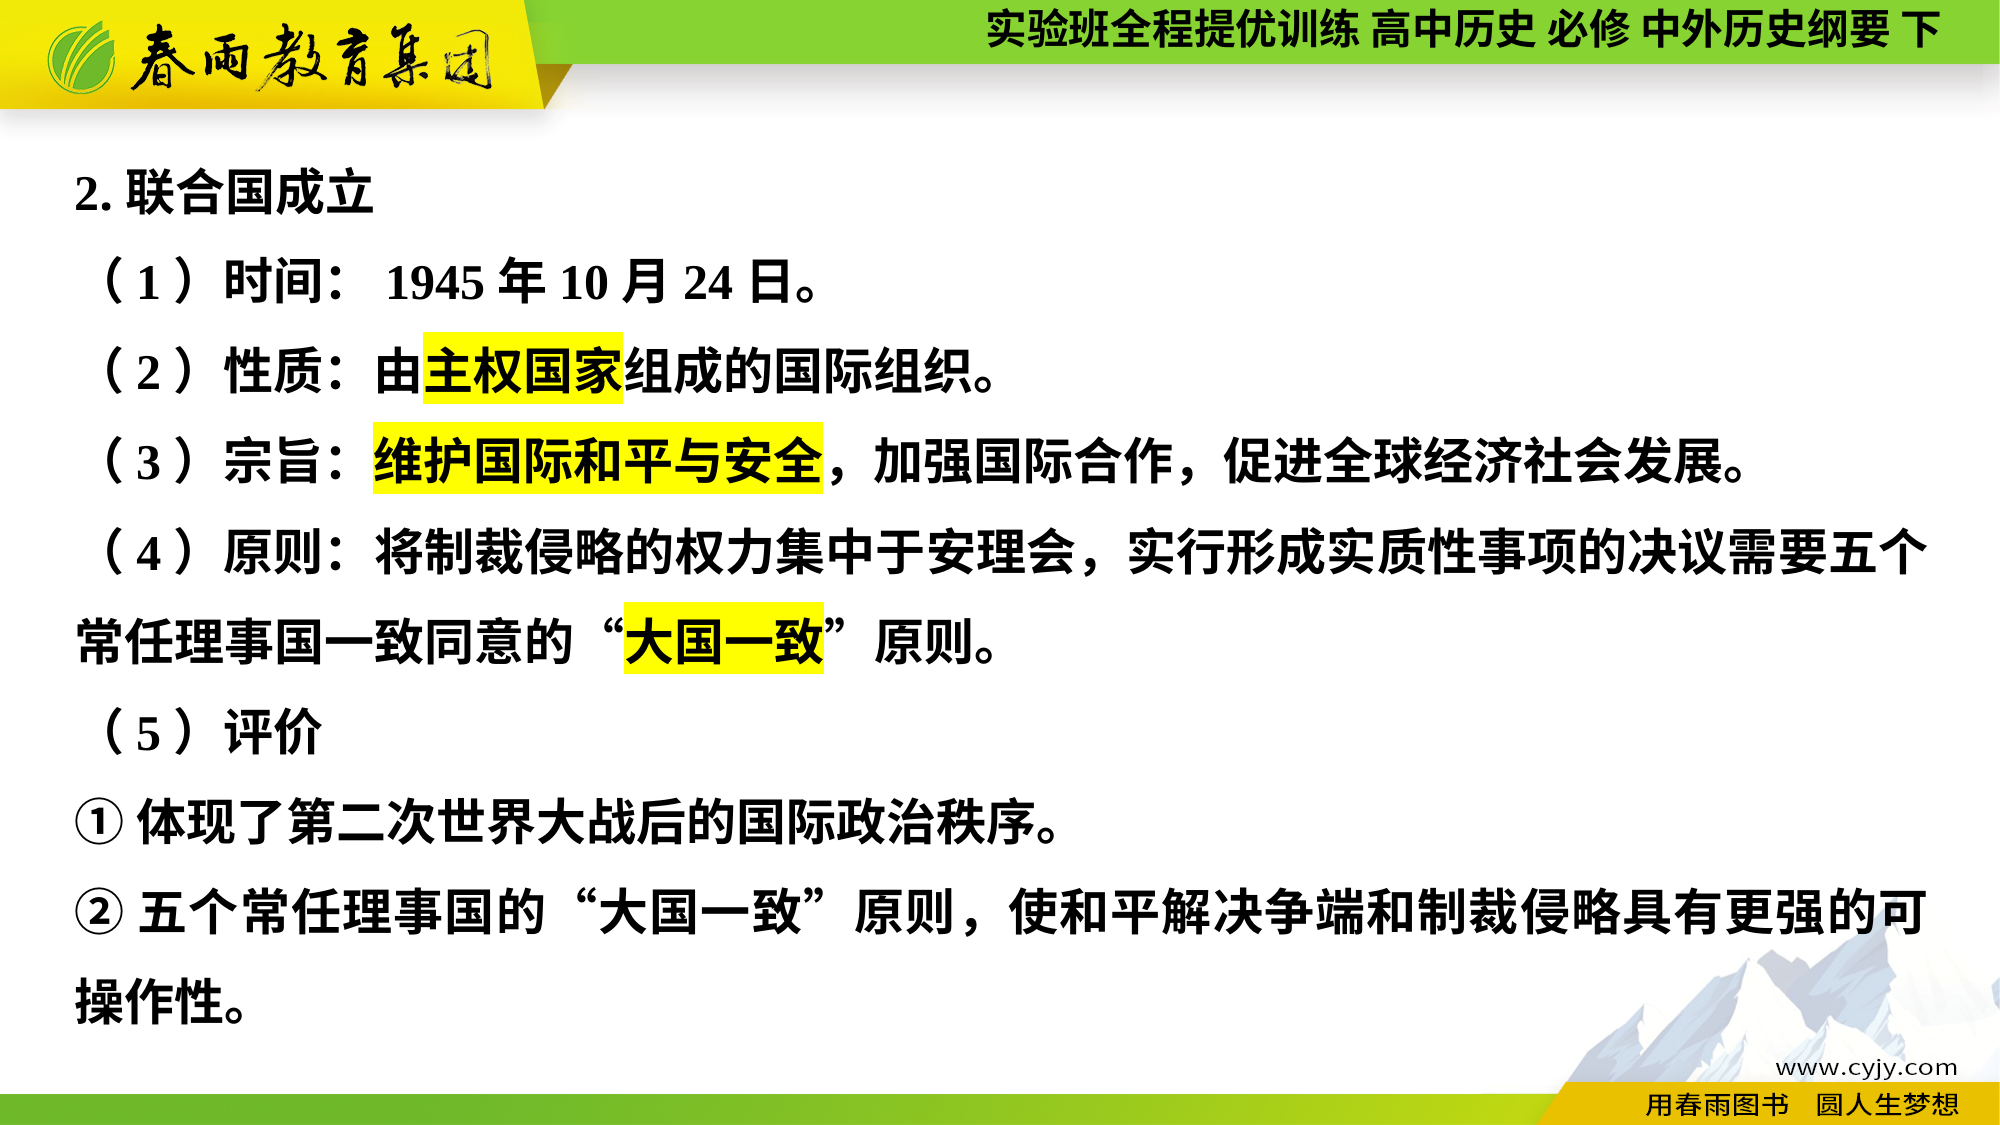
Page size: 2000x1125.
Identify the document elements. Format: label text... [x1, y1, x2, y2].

picture [0, 0, 2000, 1125]
list 2.联合国成立 （1）时间：1945年10月24日。 （2）性质：由主权国家组成的国际组织。 （3）宗旨：维护国际和平与安全，加强国际合作，促进全球经济社会发展。 （4）原则：将制裁侵略的权力集中于安理会，实行形成实质性事项的决议需要五个常任理事国一致同意的“大国一致”原则。 （5）评价 ①体现了第二次世界大战后的国际政治秩序。 ②五个常任理事国的“大国一致”原则，使和平解决争端和制裁侵略具有更强的可操作性。 [59, 122, 1944, 1035]
